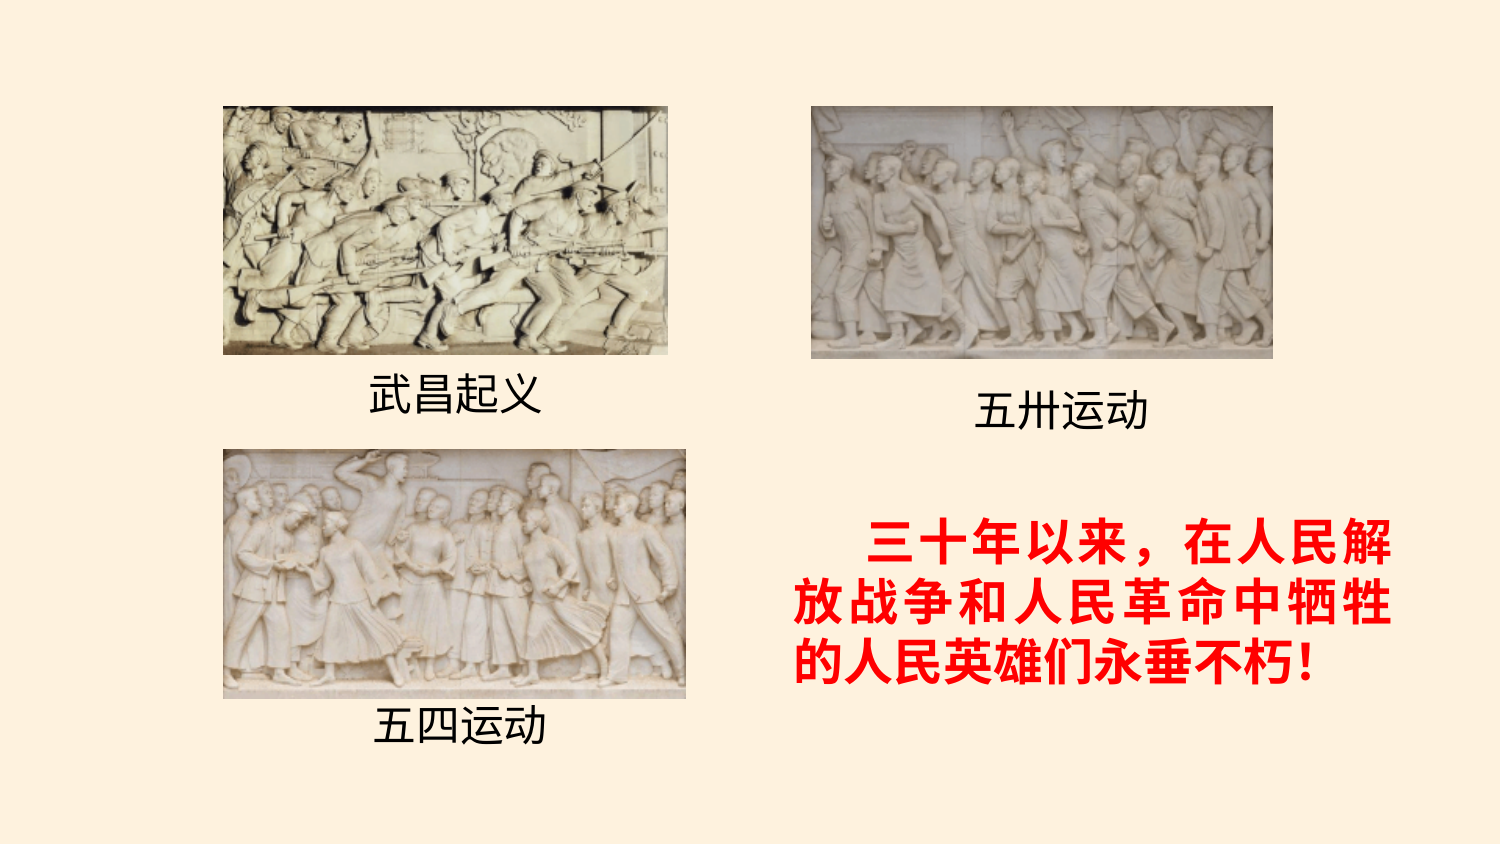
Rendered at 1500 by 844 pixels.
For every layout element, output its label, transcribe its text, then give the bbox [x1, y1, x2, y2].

text_box 五卅运动 [962, 377, 1224, 441]
text_box 武昌起义 [325, 360, 586, 425]
picture [0, 0, 1500, 844]
text_box 三十年以来，在人民解放战争和人民革命中牺牲的人民英雄们永垂不朽！ [782, 504, 1404, 697]
text_box 五四运动 [329, 699, 591, 757]
